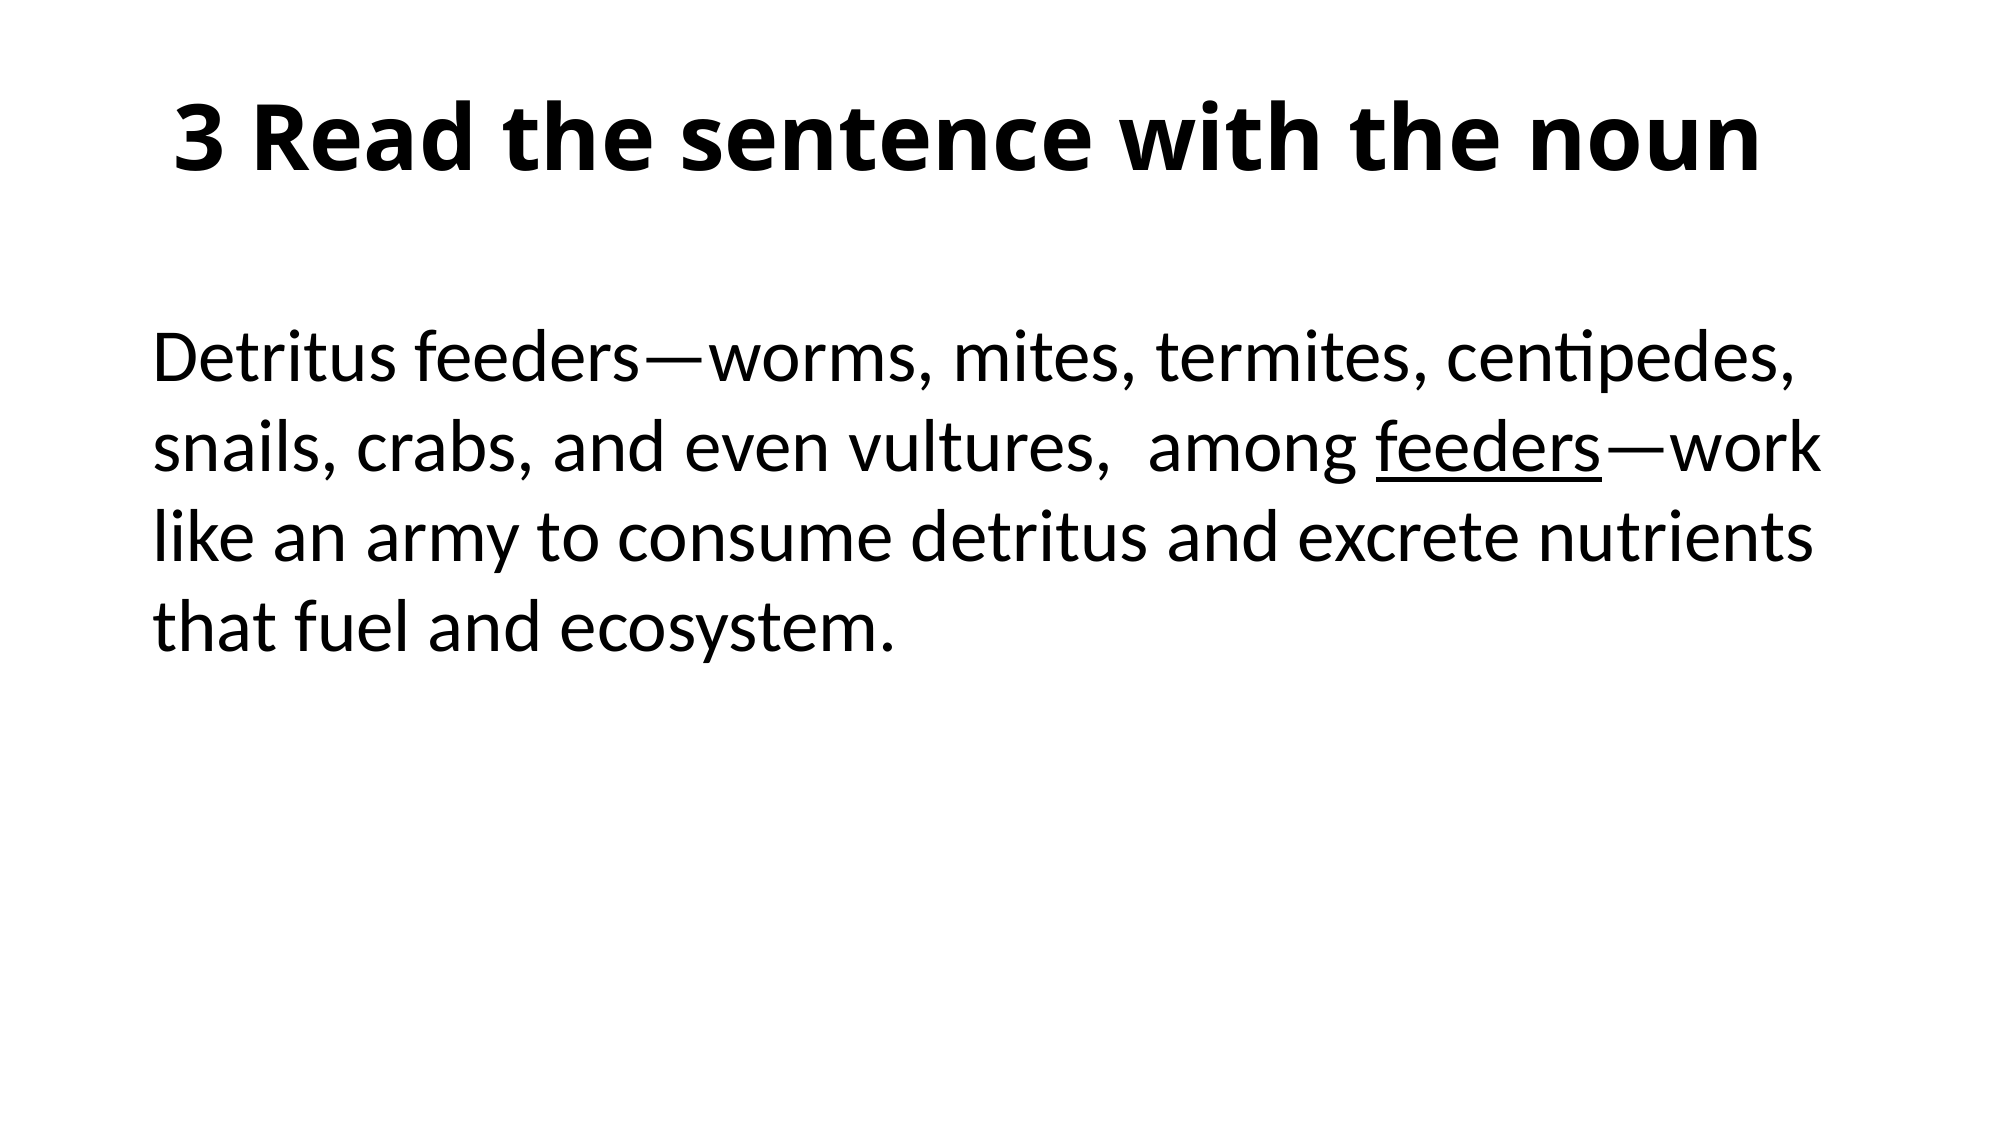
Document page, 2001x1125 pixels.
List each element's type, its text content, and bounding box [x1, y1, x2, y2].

title 3 Read the sentence with the noun [158, 47, 1830, 235]
list Detritus feeders—worms, mites, termites, centipedes, snails, crabs, and even vultures, among feeders—work like an army to consume detritus and excrete nutrients that fuel and ecosystem. [137, 299, 1863, 1014]
